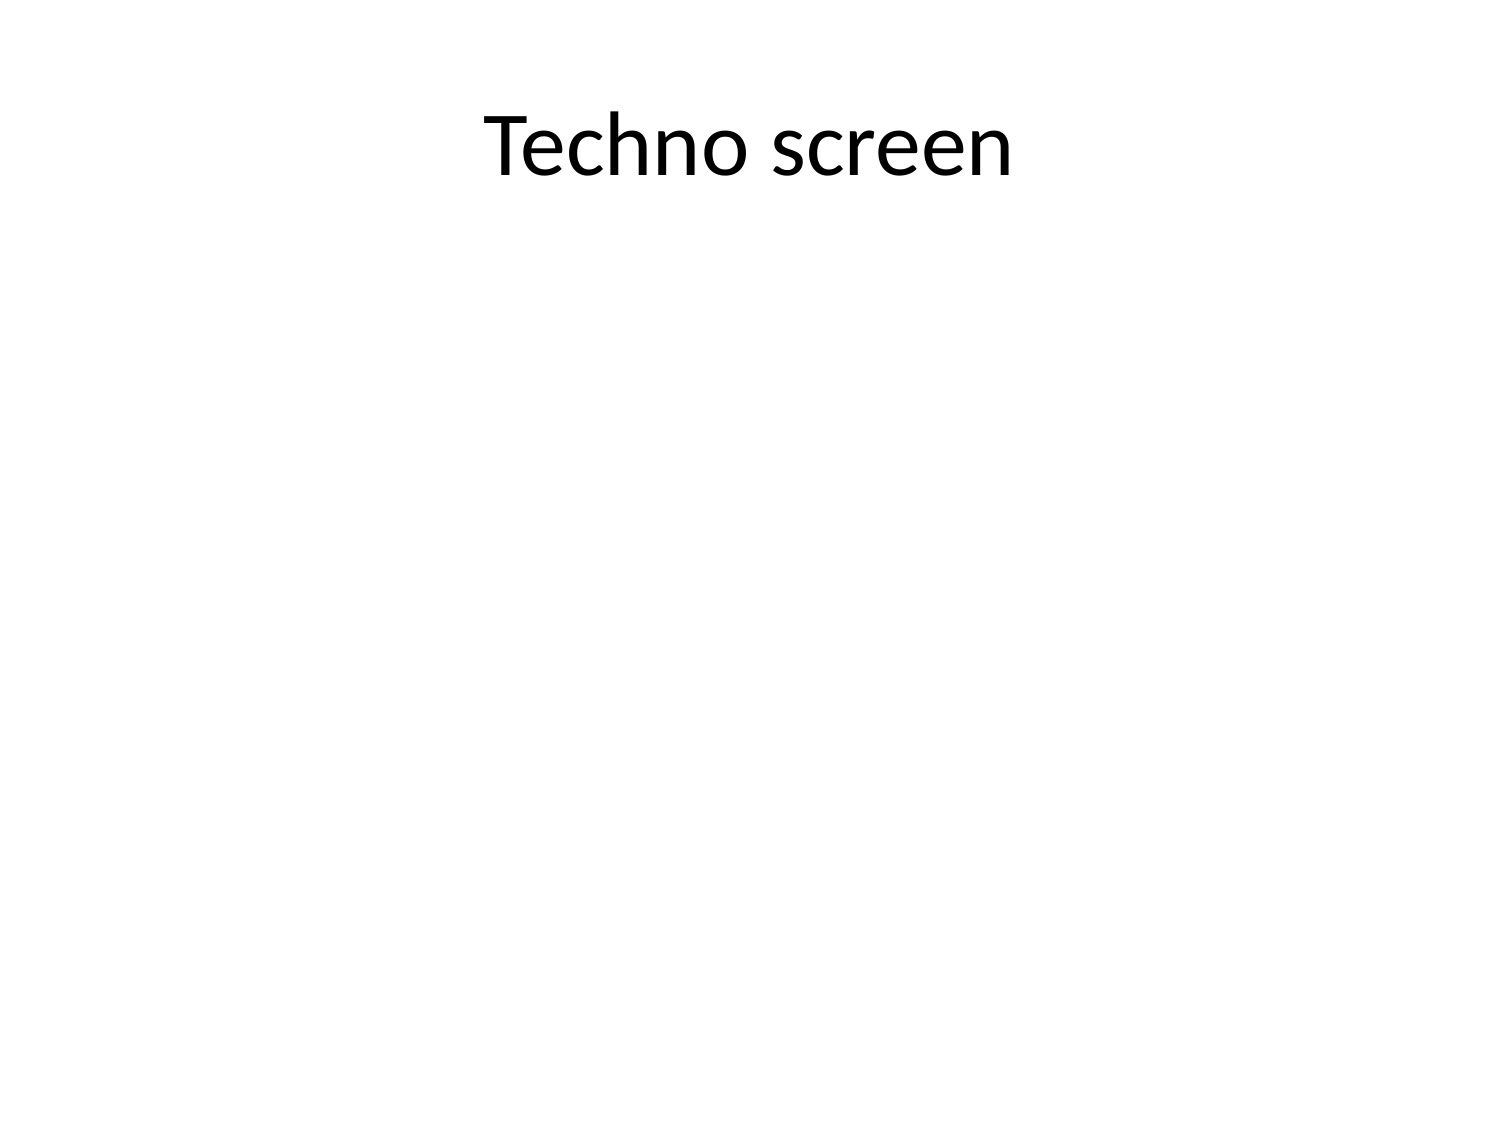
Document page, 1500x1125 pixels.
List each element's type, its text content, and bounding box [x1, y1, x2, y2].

title Techno screen [75, 45, 1425, 233]
